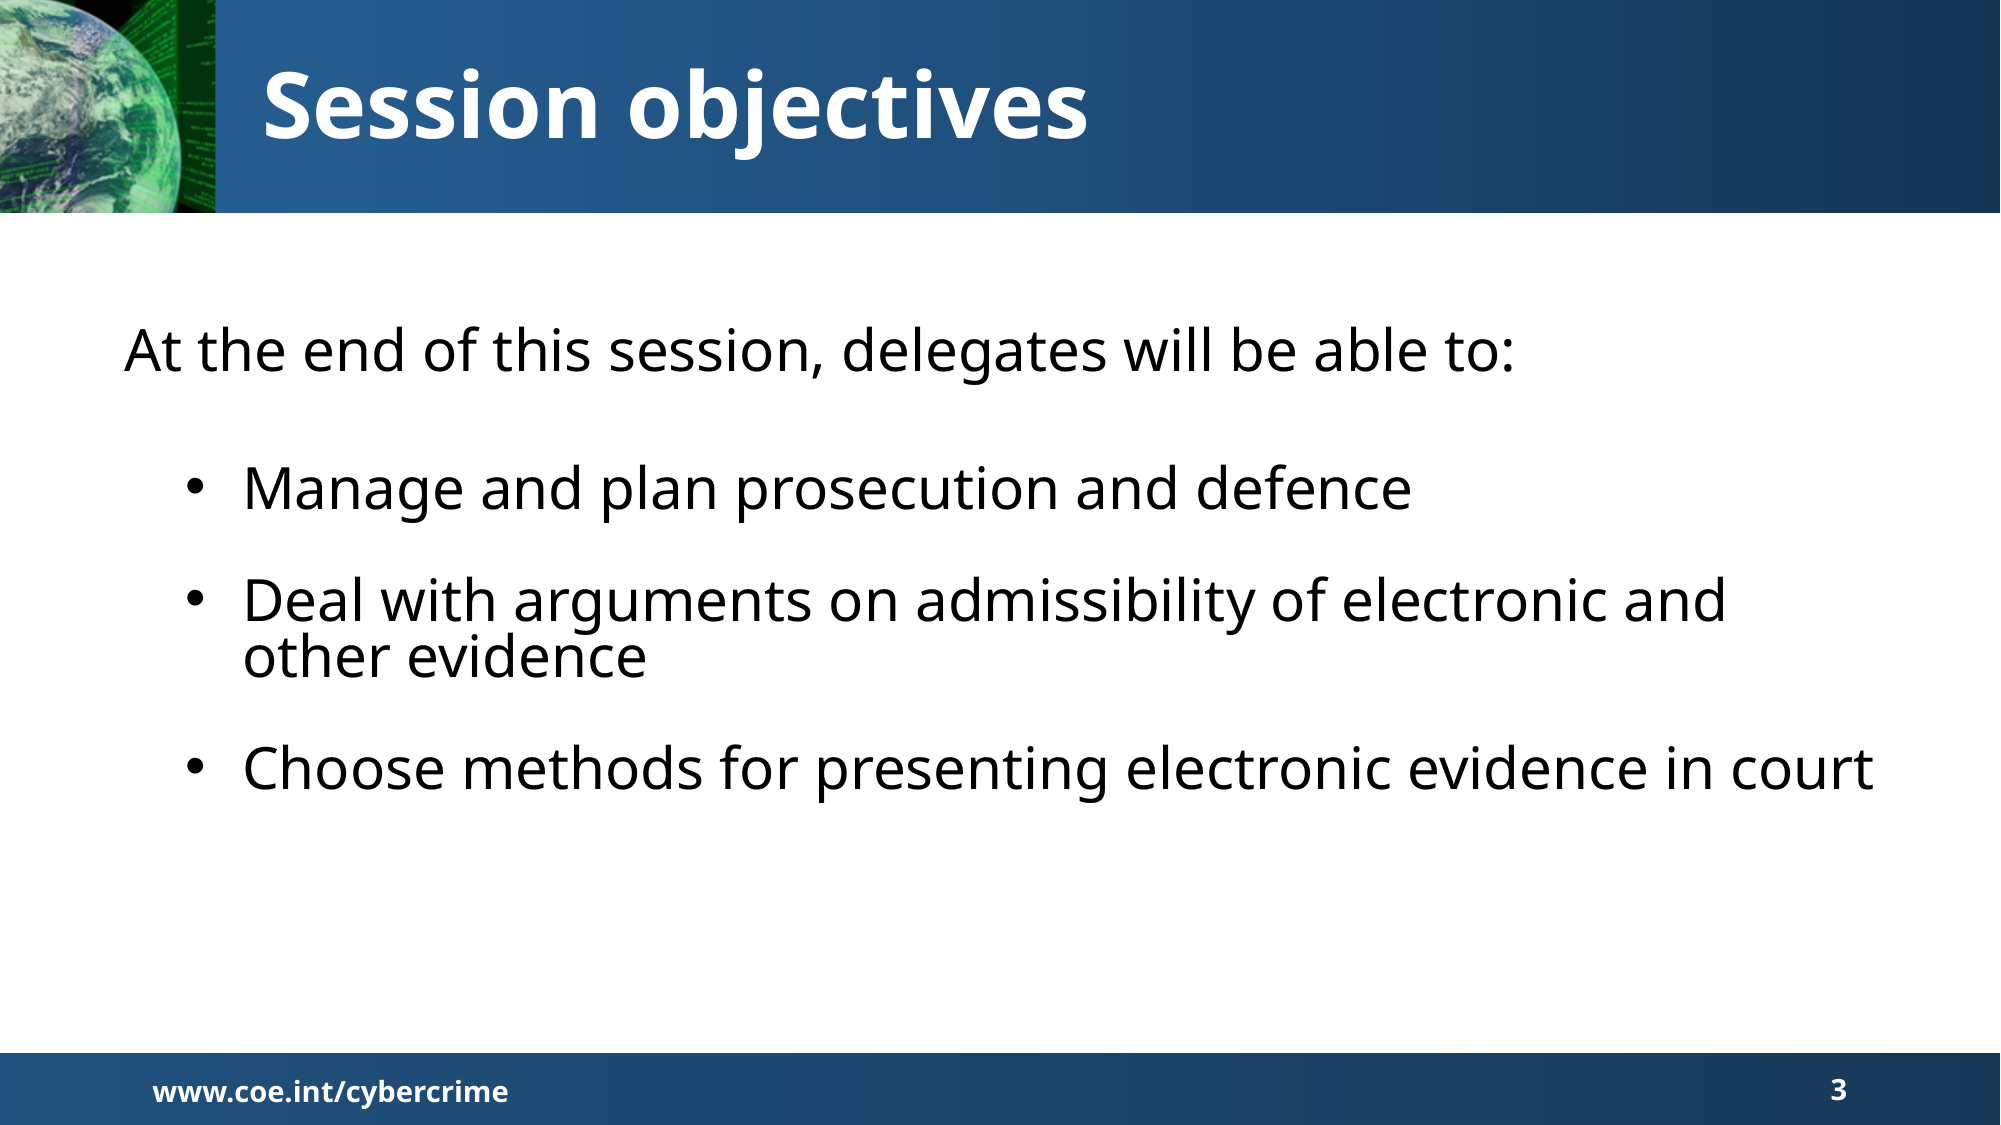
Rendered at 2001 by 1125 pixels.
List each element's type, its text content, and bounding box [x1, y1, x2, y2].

slide_number www.coe.int/cybercrime [137, 1061, 588, 1121]
title Session objectives [247, 45, 1675, 172]
text_box At the end of this session, delegates will be able to: Manage and plan prosecution and defence Deal with arguments on admissibility of electronic and other evidence Choose methods for presenting electronic evidence in court [109, 233, 1905, 1036]
picture [0, 0, 2000, 213]
slide_number 3 [1412, 1061, 1863, 1121]
